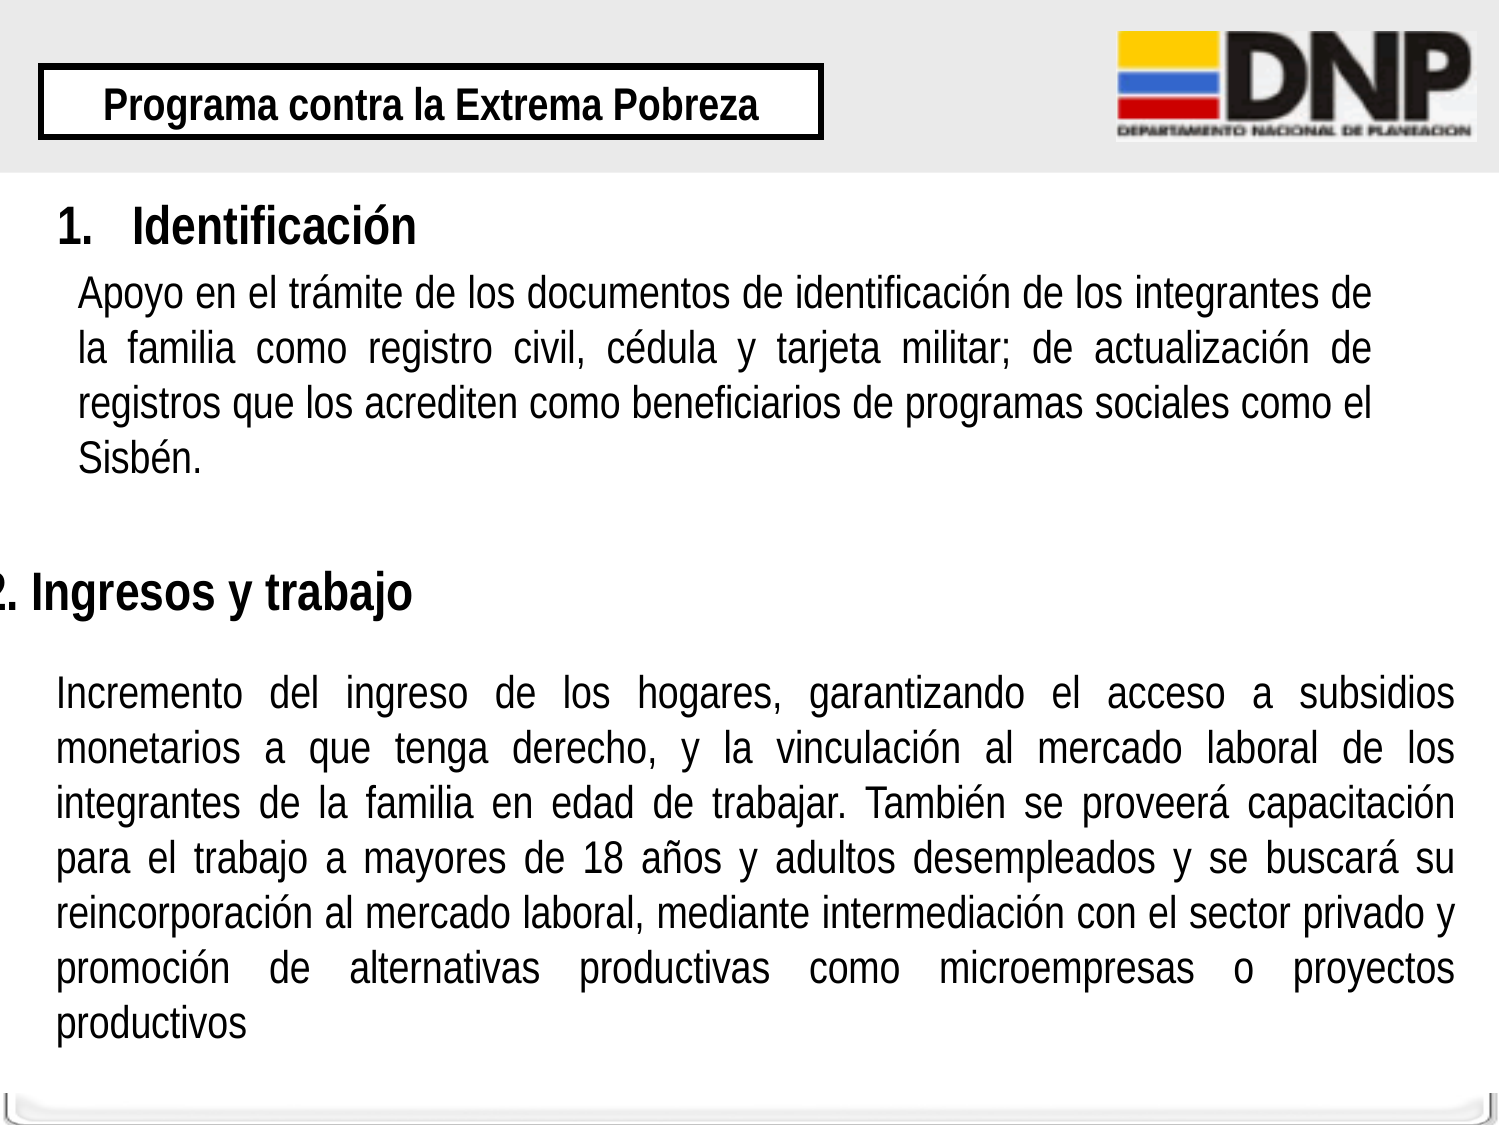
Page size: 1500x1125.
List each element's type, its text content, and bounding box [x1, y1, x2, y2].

text_box Apoyo en el trámite de los documentos de identificación de los integrantes de la familia como registro civil, cédula y tarjeta militar; de actualización de registros que los acrediten como beneficiarios de programas sociales como el Sisbén. [63, 255, 1388, 491]
picture [1116, 31, 1477, 142]
text_box 2. Ingresos y trabajo [0, 549, 579, 622]
text_box Incremento del ingreso de los hogares, garantizando el acceso a subsidios monetarios a que tenga derecho, y la vinculación al mercado laboral de los integrantes de la familia en edad de trabajar. También se proveerá capacitación para el trabajo a mayores de 18 años y adultos desempleados y se buscará su reincorporación al mercado laboral, mediante intermediación con el sector privado y promoción de alternativas productivas como microempresas o proyectos productivos [41, 654, 1471, 1055]
picture [0, 1093, 1500, 1125]
text_box Identificación [0, 182, 446, 256]
text_box Programa contra la Extrema Pobreza [41, 66, 821, 138]
